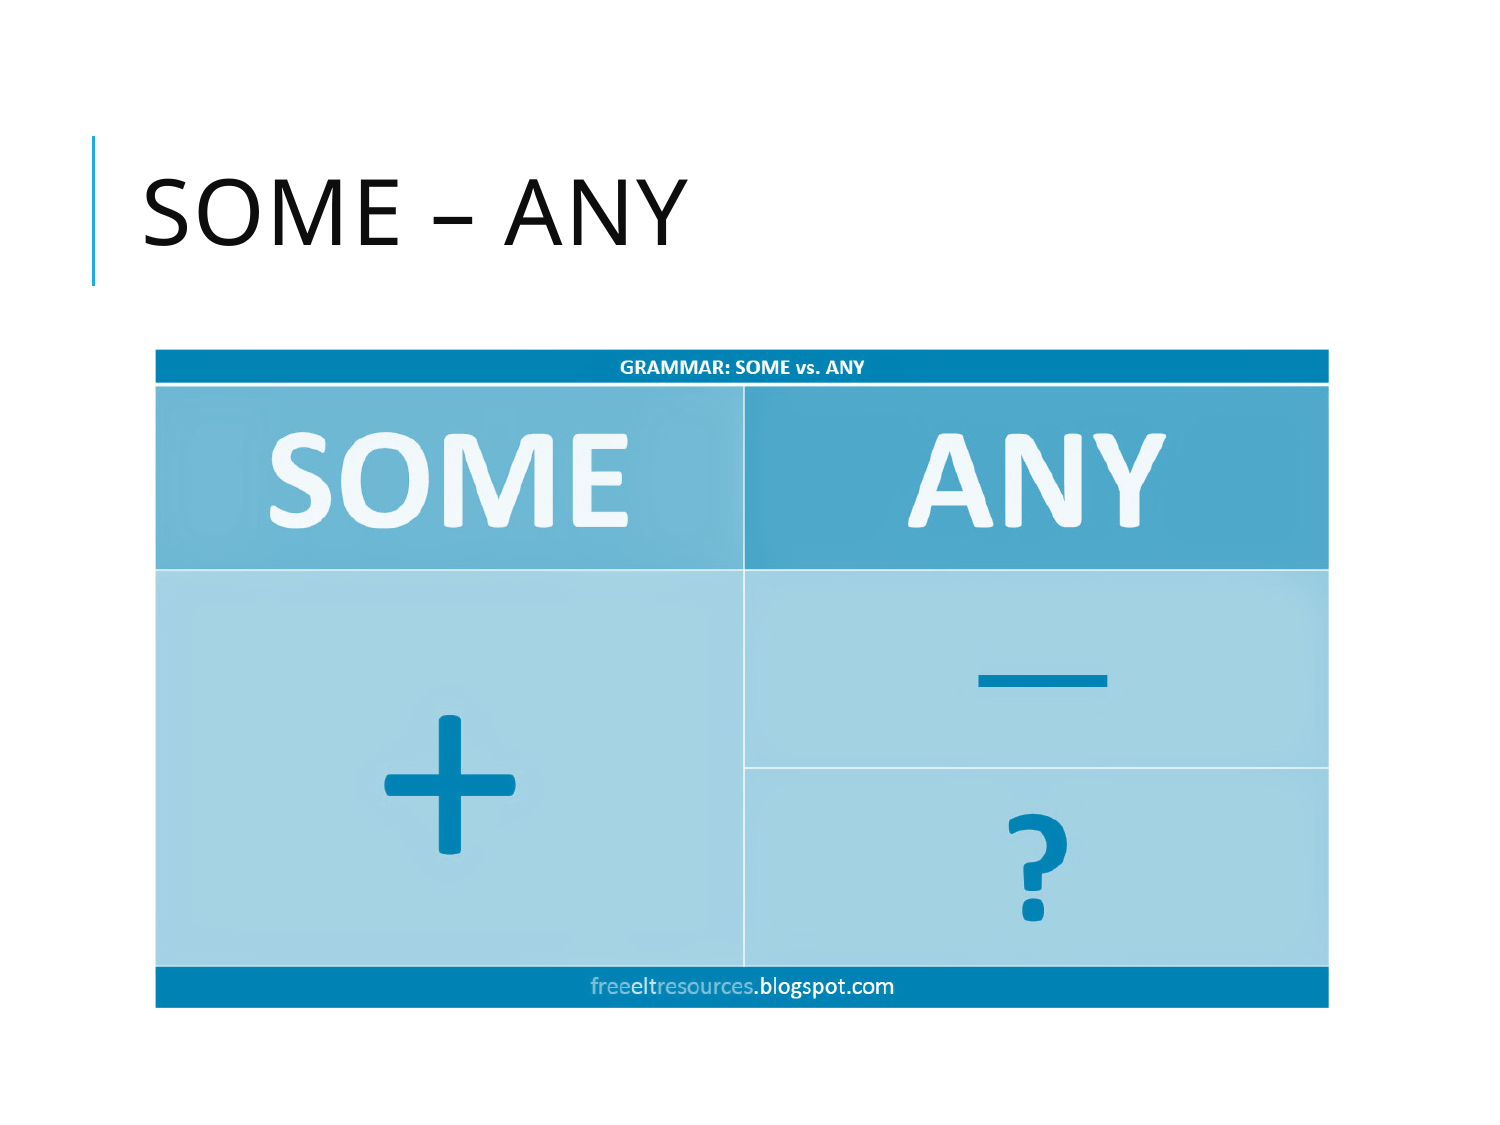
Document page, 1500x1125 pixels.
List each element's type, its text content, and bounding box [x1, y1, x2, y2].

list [155, 349, 1330, 1010]
title SOME – Any [126, 96, 1322, 342]
